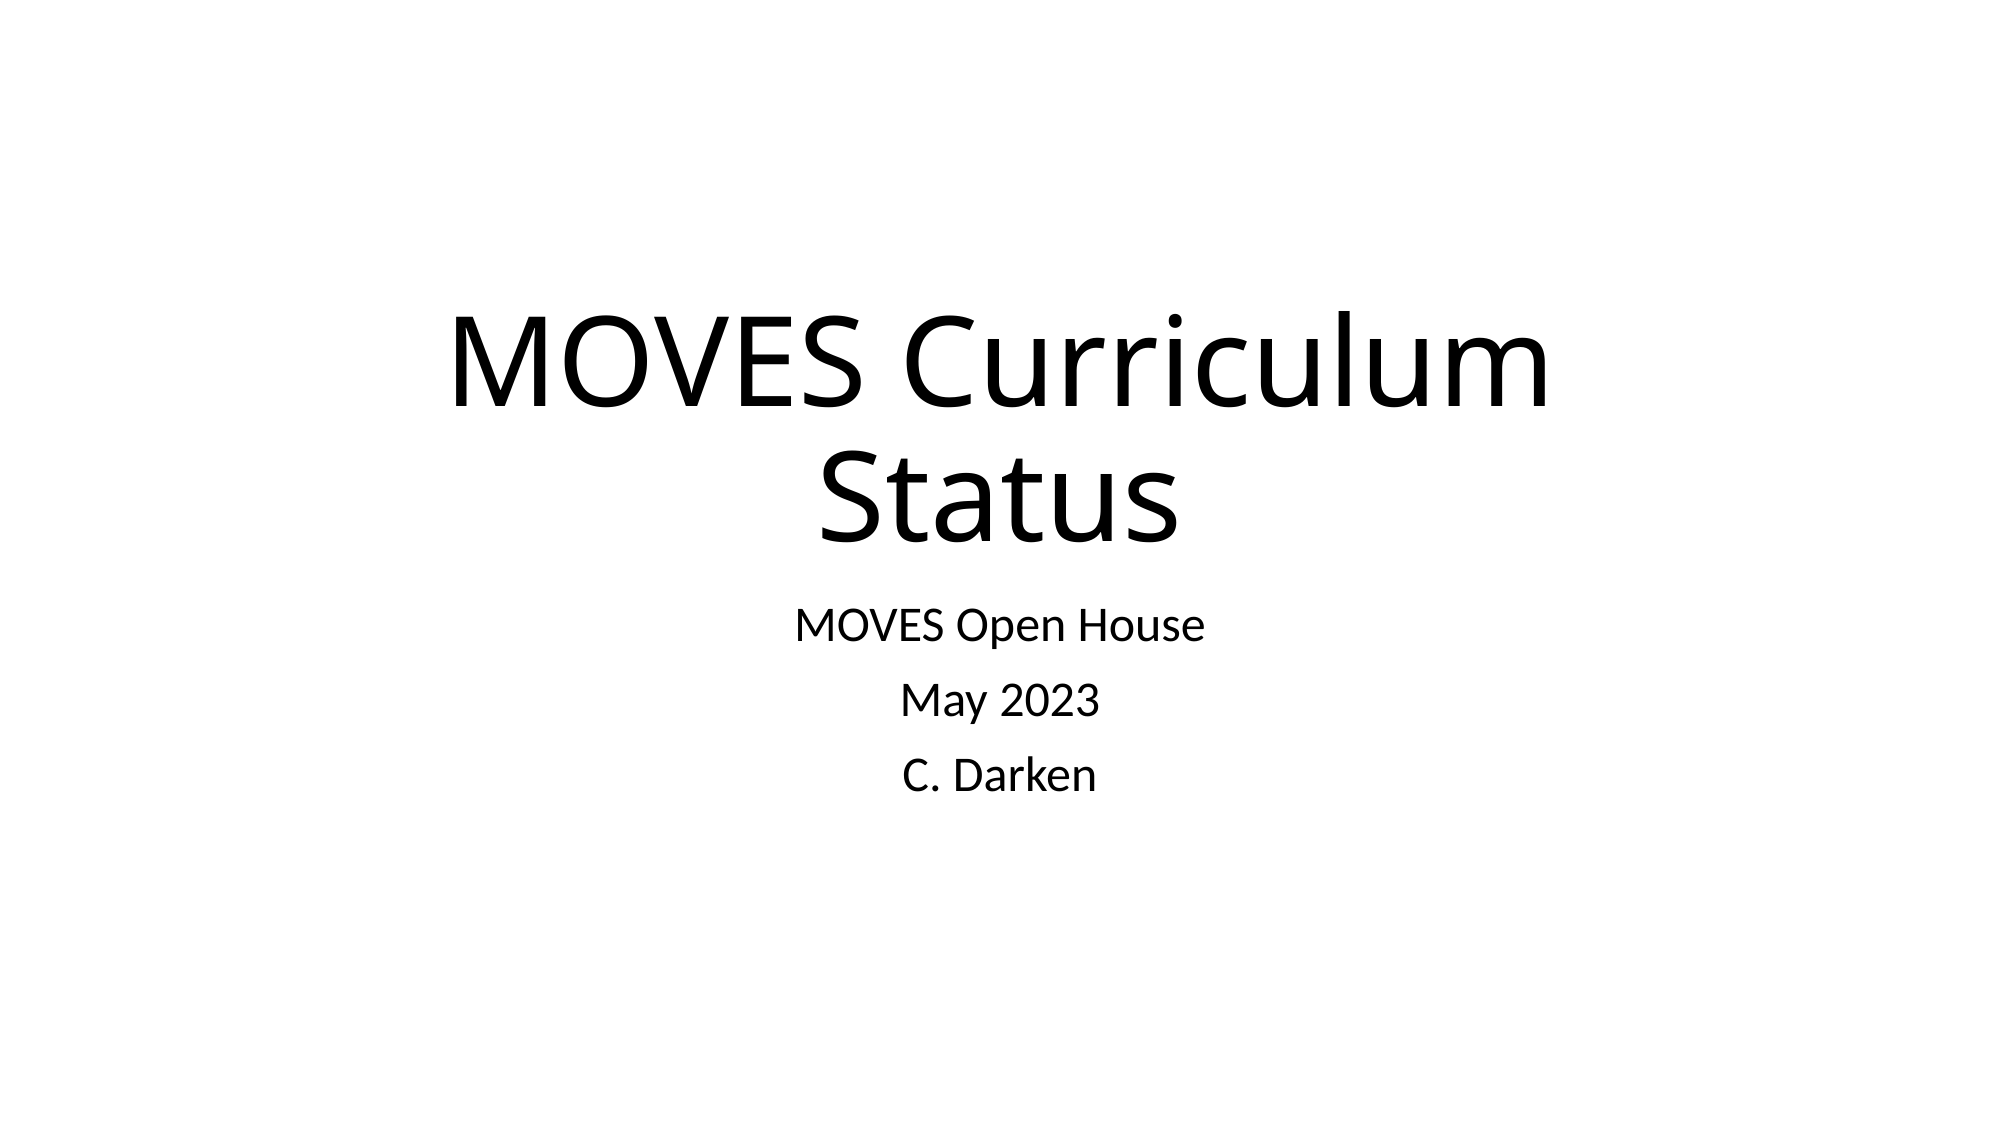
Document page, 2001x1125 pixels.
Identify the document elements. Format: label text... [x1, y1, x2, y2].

title MOVES Curriculum Status [249, 184, 1750, 576]
subtitle MOVES Open House May 2023 C. Darken [249, 590, 1750, 863]
